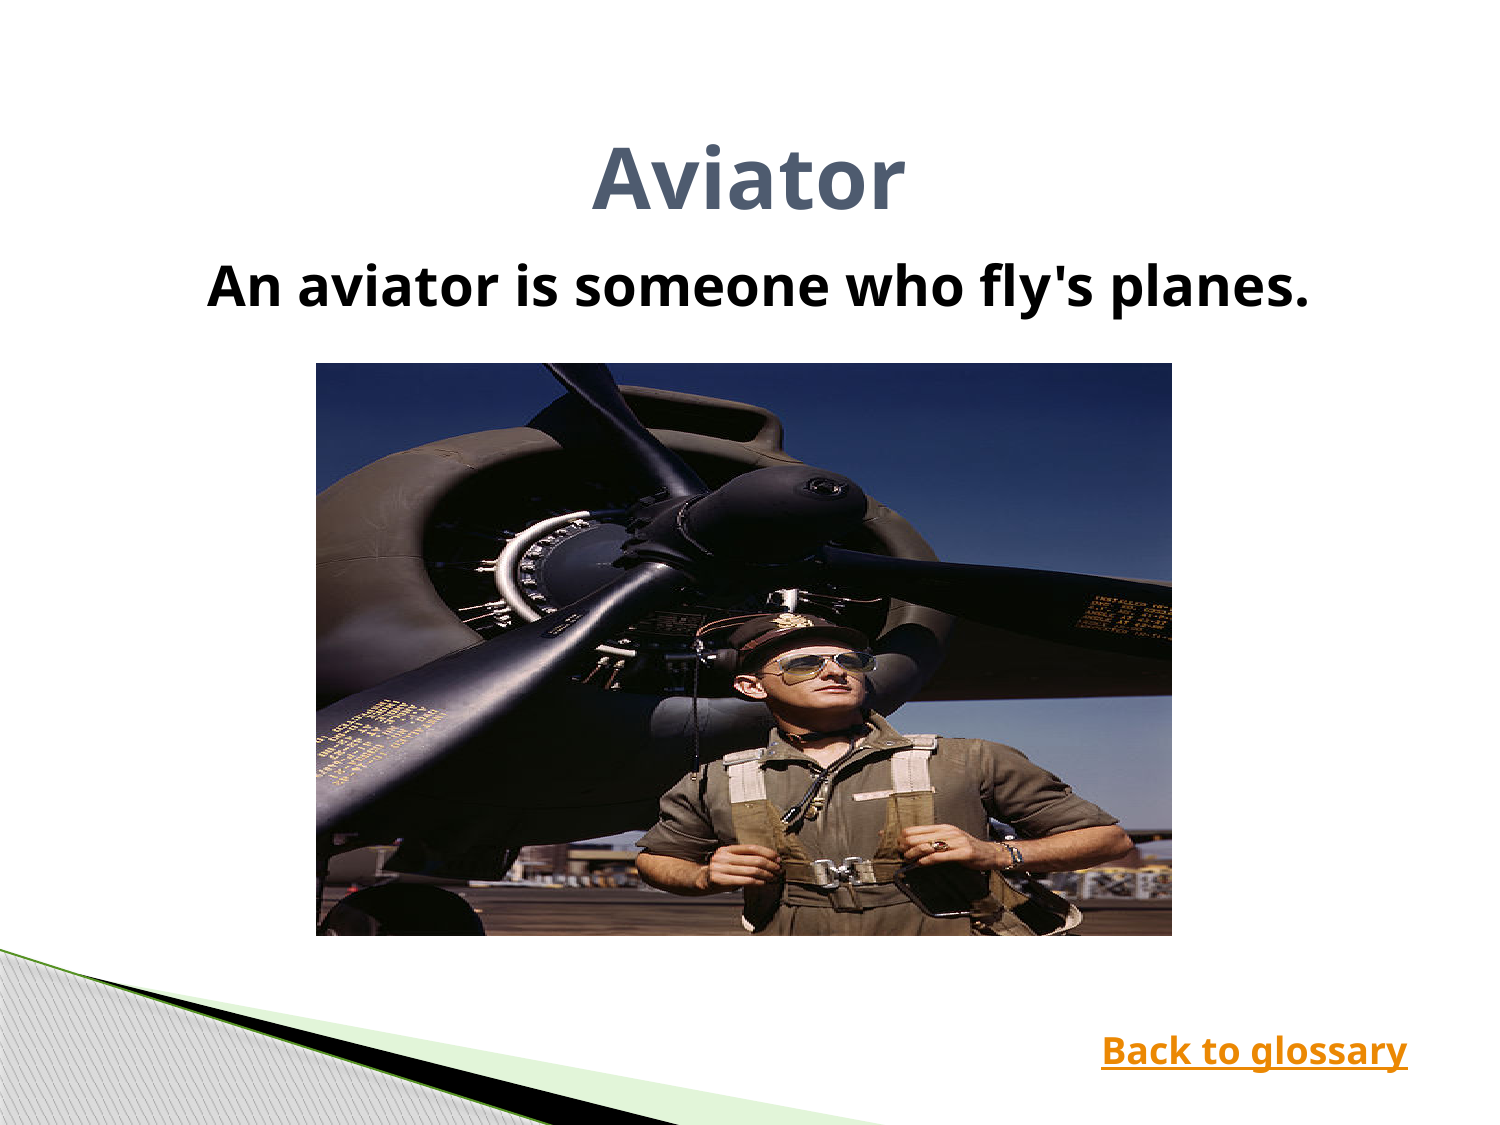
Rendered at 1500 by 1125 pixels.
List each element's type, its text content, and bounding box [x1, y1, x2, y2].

picture [316, 363, 1173, 937]
text_box Back to glossary [1086, 1019, 1423, 1086]
list An aviator is someone who fly's planes. [75, 243, 1425, 364]
title Aviator [75, 115, 1425, 235]
